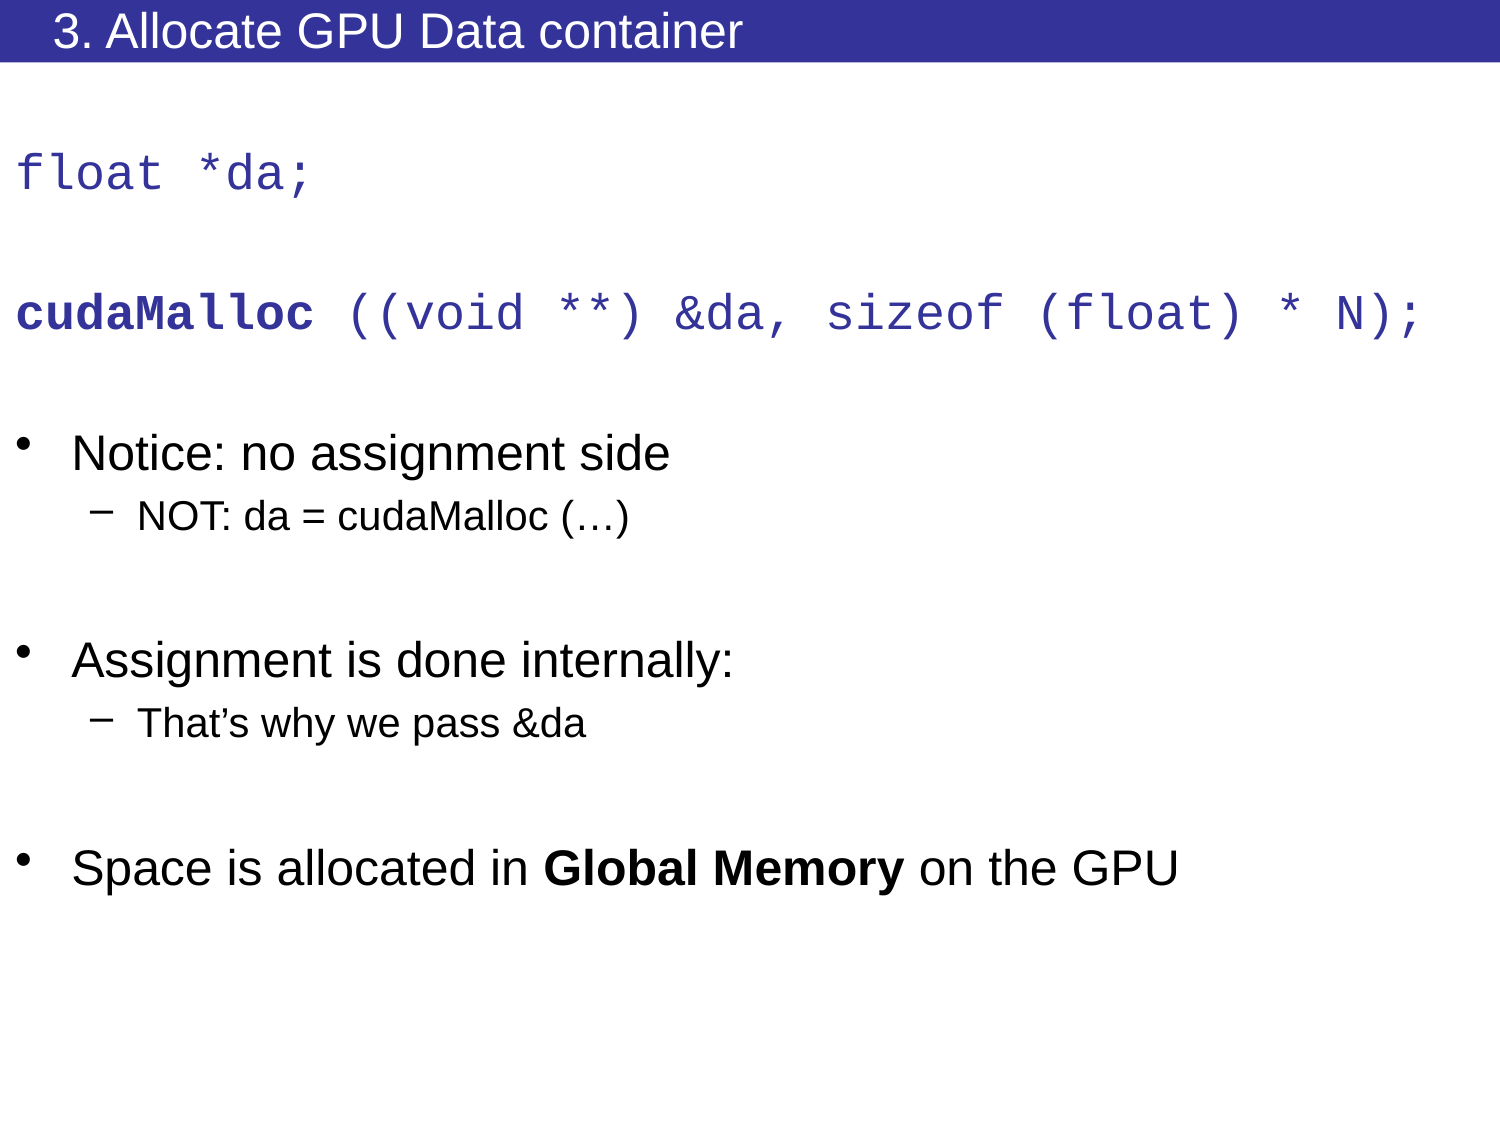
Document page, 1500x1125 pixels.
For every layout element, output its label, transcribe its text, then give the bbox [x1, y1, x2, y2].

list float *da; cudaMalloc ((void **) &da, sizeof (float) * N); Notice: no assignment side NOT: da = cudaMalloc (…) Assignment is done internally: That’s why we pass &da Space is allocated in Global Memory on the GPU [0, 62, 1500, 1125]
title 3. Allocate GPU Data container [37, 7, 1426, 51]
